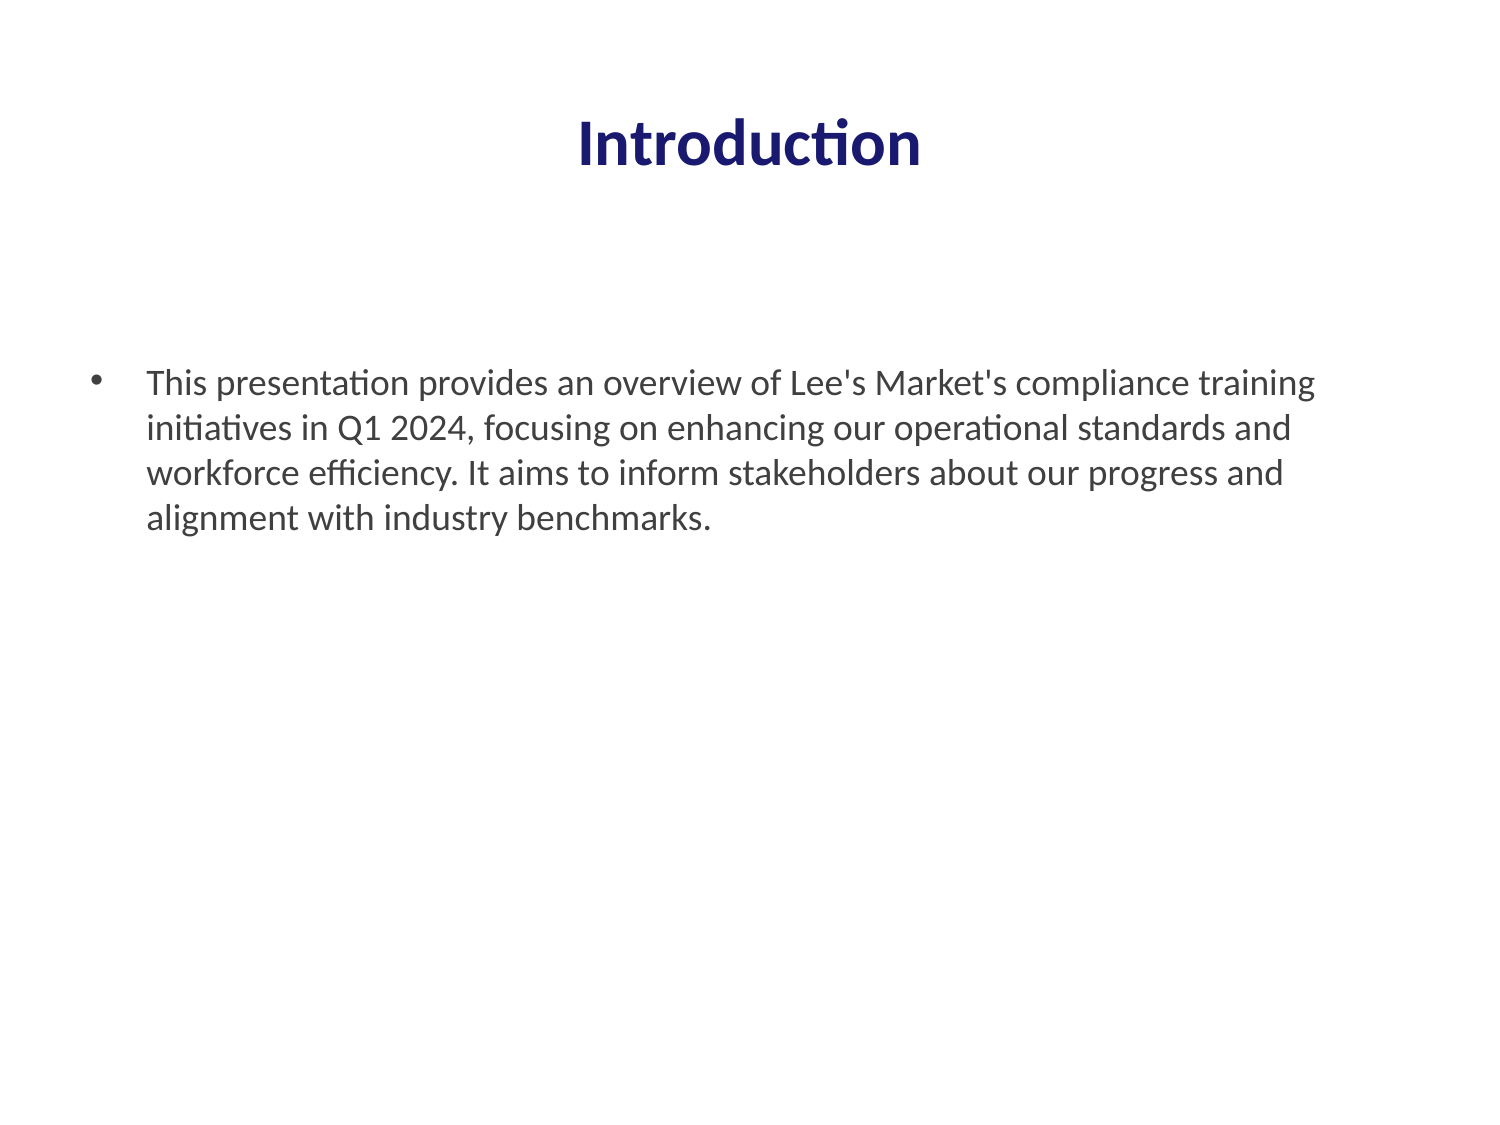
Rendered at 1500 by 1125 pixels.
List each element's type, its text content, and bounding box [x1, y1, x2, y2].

list This presentation provides an overview of Lee's Market's compliance training initiatives in Q1 2024, focusing on enhancing our operational standards and workforce efficiency. It aims to inform stakeholders about our progress and alignment with industry benchmarks. [75, 262, 1425, 1005]
title Introduction [75, 45, 1425, 233]
